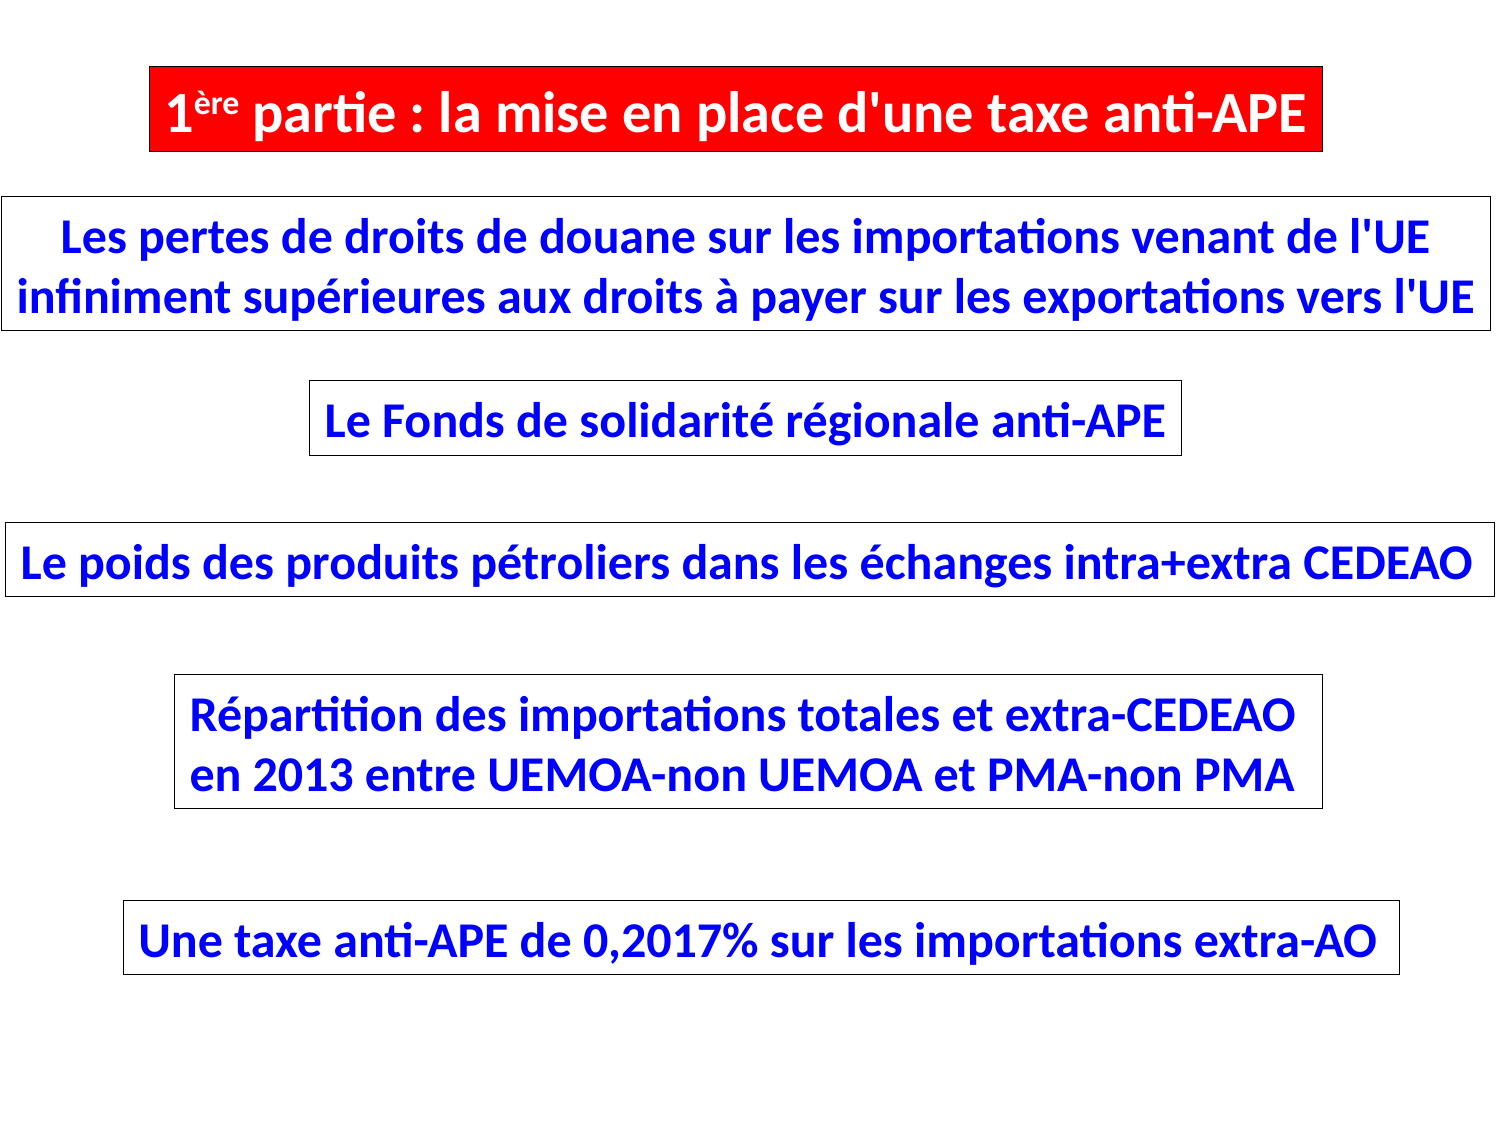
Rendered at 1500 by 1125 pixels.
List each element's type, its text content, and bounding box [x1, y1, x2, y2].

text_box Répartition des importations totales et extra-CEDEAO en 2013 entre UEMOA-non UEMOA et PMA-non PMA [174, 674, 1323, 809]
text_box 1ère partie : la mise en place d'une taxe anti-APE [149, 66, 1323, 152]
text_box Le Fonds de solidarité régionale anti-APE [309, 380, 1182, 456]
text_box Le poids des produits pétroliers dans les échanges intra+extra CEDEAO [5, 522, 1495, 597]
text_box Une taxe anti-APE de 0,2017% sur les importations extra-AO [123, 900, 1400, 975]
text_box Les pertes de droits de douane sur les importations venant de l'UE infiniment supérieures aux droits à payer sur les exportations vers l'UE [1, 196, 1491, 331]
